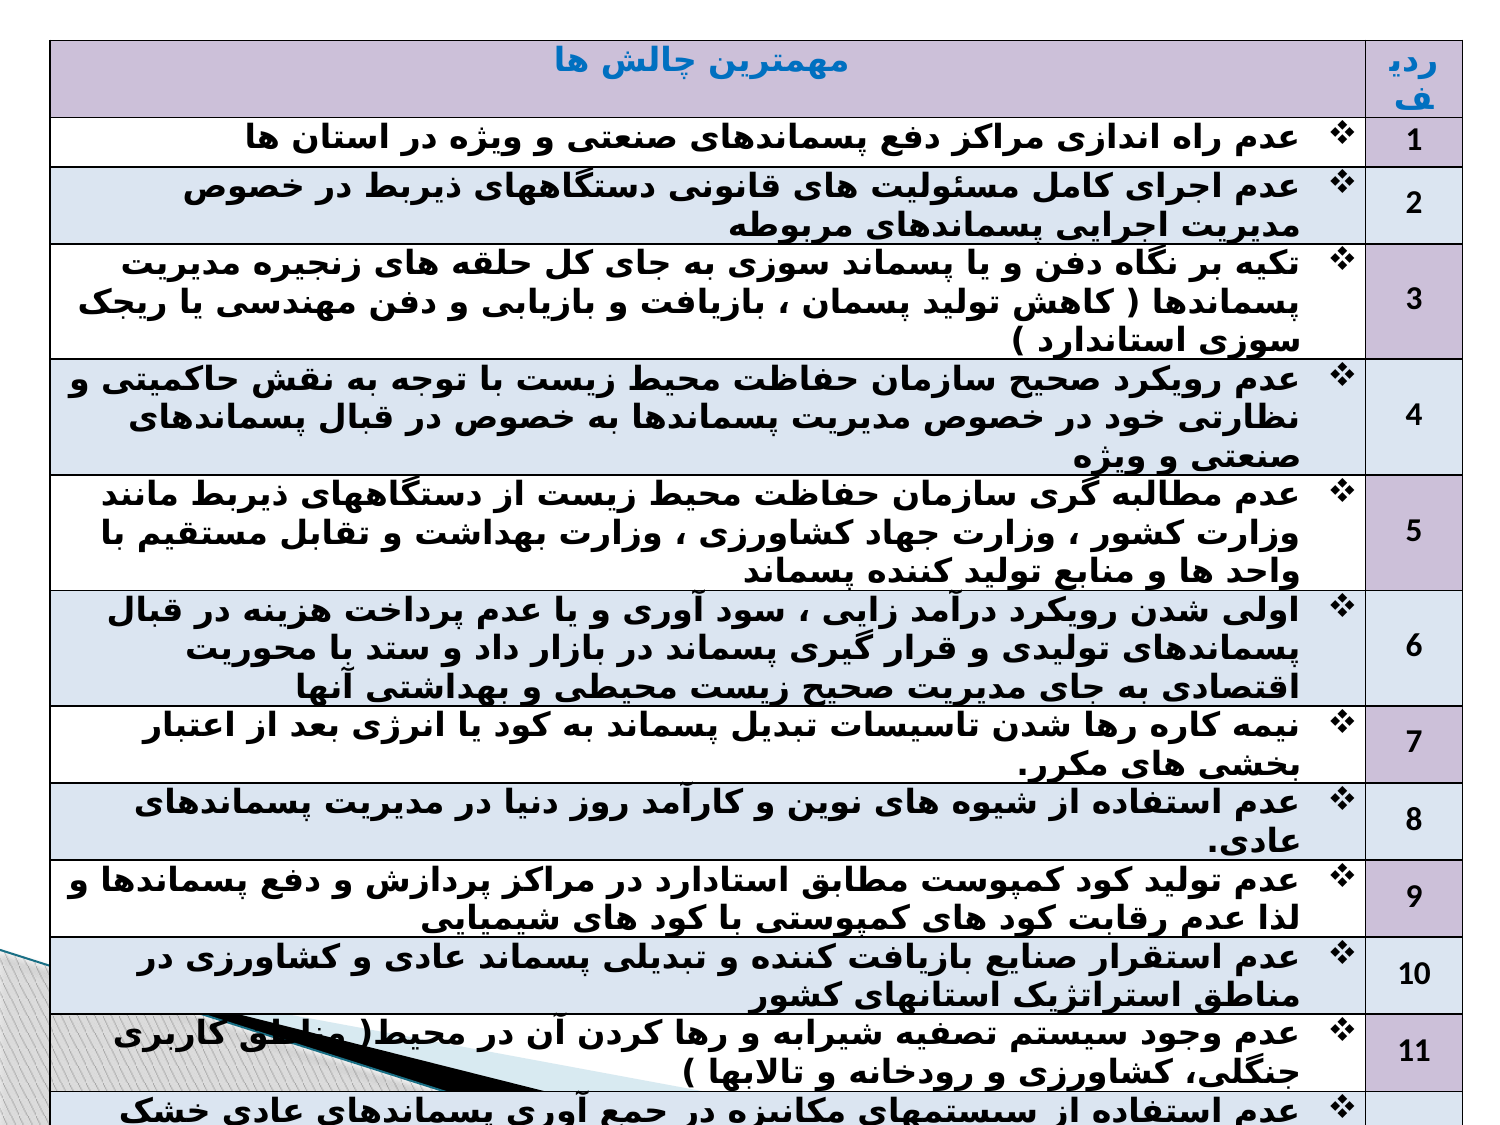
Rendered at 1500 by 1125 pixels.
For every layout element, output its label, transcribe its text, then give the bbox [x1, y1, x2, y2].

table_cell 9 [1366, 861, 1462, 936]
table_cell 5 [1366, 476, 1462, 590]
table_cell عدم وجود سیستم تصفیه شیرابه و رها کردن آن در محیط( مناطق کاربری جنگلی، کشاورزی و رودخانه و تالابها ) [51, 1015, 1365, 1091]
table_cell عدم مطالبه گری سازمان حفاظت محیط زیست از دستگاههای ذیربط مانند وزارت کشور ، وزارت جهاد کشاورزی ، وزارت بهداشت و تقابل مستقیم با واحد ها و منابع تولید کننده پسماند [51, 476, 1365, 590]
table_cell 12 [1366, 1092, 1462, 1125]
table_cell عدم راه اندازی مراکز دفع پسماندهای صنعتی و ویژه در استان ها [51, 118, 1365, 166]
table_cell عدم تولید کود کمپوست مطابق استادارد در مراکز پردازش و دفع پسماندها و لذا عدم رقابت کود های کمپوستی با کود های شیمیایی [51, 861, 1365, 936]
table_cell عدم استفاده از شیوه های نوین و کارآمد روز دنیا در مدیریت پسماندهای عادی. [51, 784, 1365, 859]
table_header مهمترین چالش ها [51, 41, 1365, 117]
table_header ردیف [1366, 41, 1462, 117]
table_cell 3 [1366, 245, 1462, 358]
table_cell 1 [1366, 118, 1462, 166]
table_cell 8 [1366, 784, 1462, 859]
table_cell 4 [1366, 360, 1462, 474]
table_cell 11 [1366, 1015, 1462, 1091]
table_cell عدم استقرار صنایع بازیافت کننده و تبدیلی پسماند عادی و کشاورزی در مناطق استراتژیک استانهای کشور [51, 938, 1365, 1013]
table_cell 2 [1366, 168, 1462, 243]
table_cell نیمه کاره رها شدن تاسیسات تبدیل پسماند به کود یا انرژی بعد از اعتبار بخشی های مکرر. [51, 707, 1365, 782]
table_cell اولی شدن رویکرد درآمد زایی ، سود آوری و یا عدم پرداخت هزینه در قبال پسماندهای تولیدی و قرار گیری پسماند در بازار داد و ستد با محوریت اقتصادی به جای مدیریت صحیح زیست محیطی و بهداشتی آنها [51, 591, 1365, 705]
table_cell عدم رویکرد صحیح سازمان حفاظت محیط زیست با توجه به نقش حاکمیتی و نظارتی خود در خصوص مدیریت پسماندها به خصوص در قبال پسماندهای صنعتی و ویژه [51, 360, 1365, 474]
table_cell 10 [1366, 938, 1462, 1013]
table_cell 6 [1366, 591, 1462, 705]
table_cell تکیه بر نگاه دفن و یا پسماند سوزی به جای کل حلقه های زنجیره مدیریت پسماندها ( کاهش تولید پسمان ، بازیافت و بازیابی و دفن مهندسی یا ریجک سوزی استاندارد ) [51, 245, 1365, 358]
table_cell عدم استفاده از سیستمهای مکانیزه در جمع آوری پسماندهای عادی خشک ارزشمند، مانند بطریهای نوشیدنی، پلاستیکها ، شیشه و ... در محیط تحت مدیریت شهری. [51, 1092, 1365, 1125]
table_cell عدم اجرای کامل مسئولیت های قانونی دستگاههای ذیربط در خصوص مدیریت اجرایی پسماندهای مربوطه [51, 168, 1365, 243]
table_cell 7 [1366, 707, 1462, 782]
